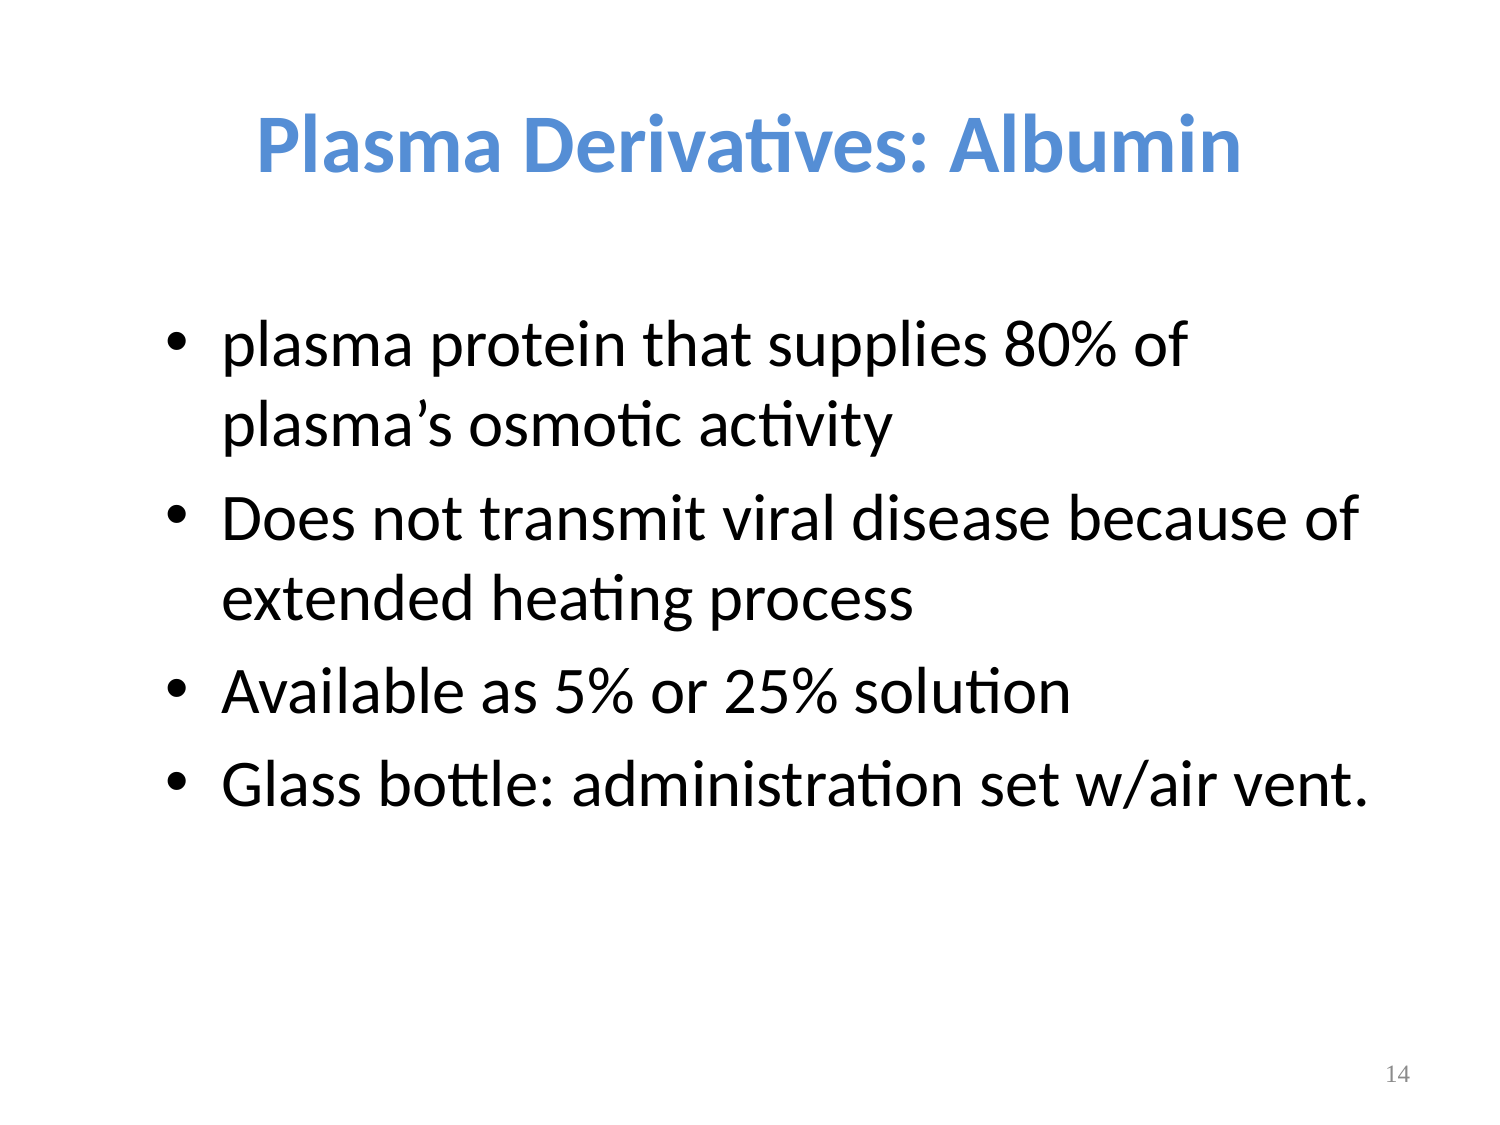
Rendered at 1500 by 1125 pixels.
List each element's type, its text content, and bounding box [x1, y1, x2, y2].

slide_number 14 [1074, 1042, 1425, 1103]
list plasma protein that supplies 80% of plasma’s osmotic activity Does not transmit viral disease because of extended heating process Available as 5% or 25% solution Glass bottle: administration set w/air vent. [150, 292, 1425, 888]
title Plasma Derivatives: Albumin [75, 45, 1425, 233]
